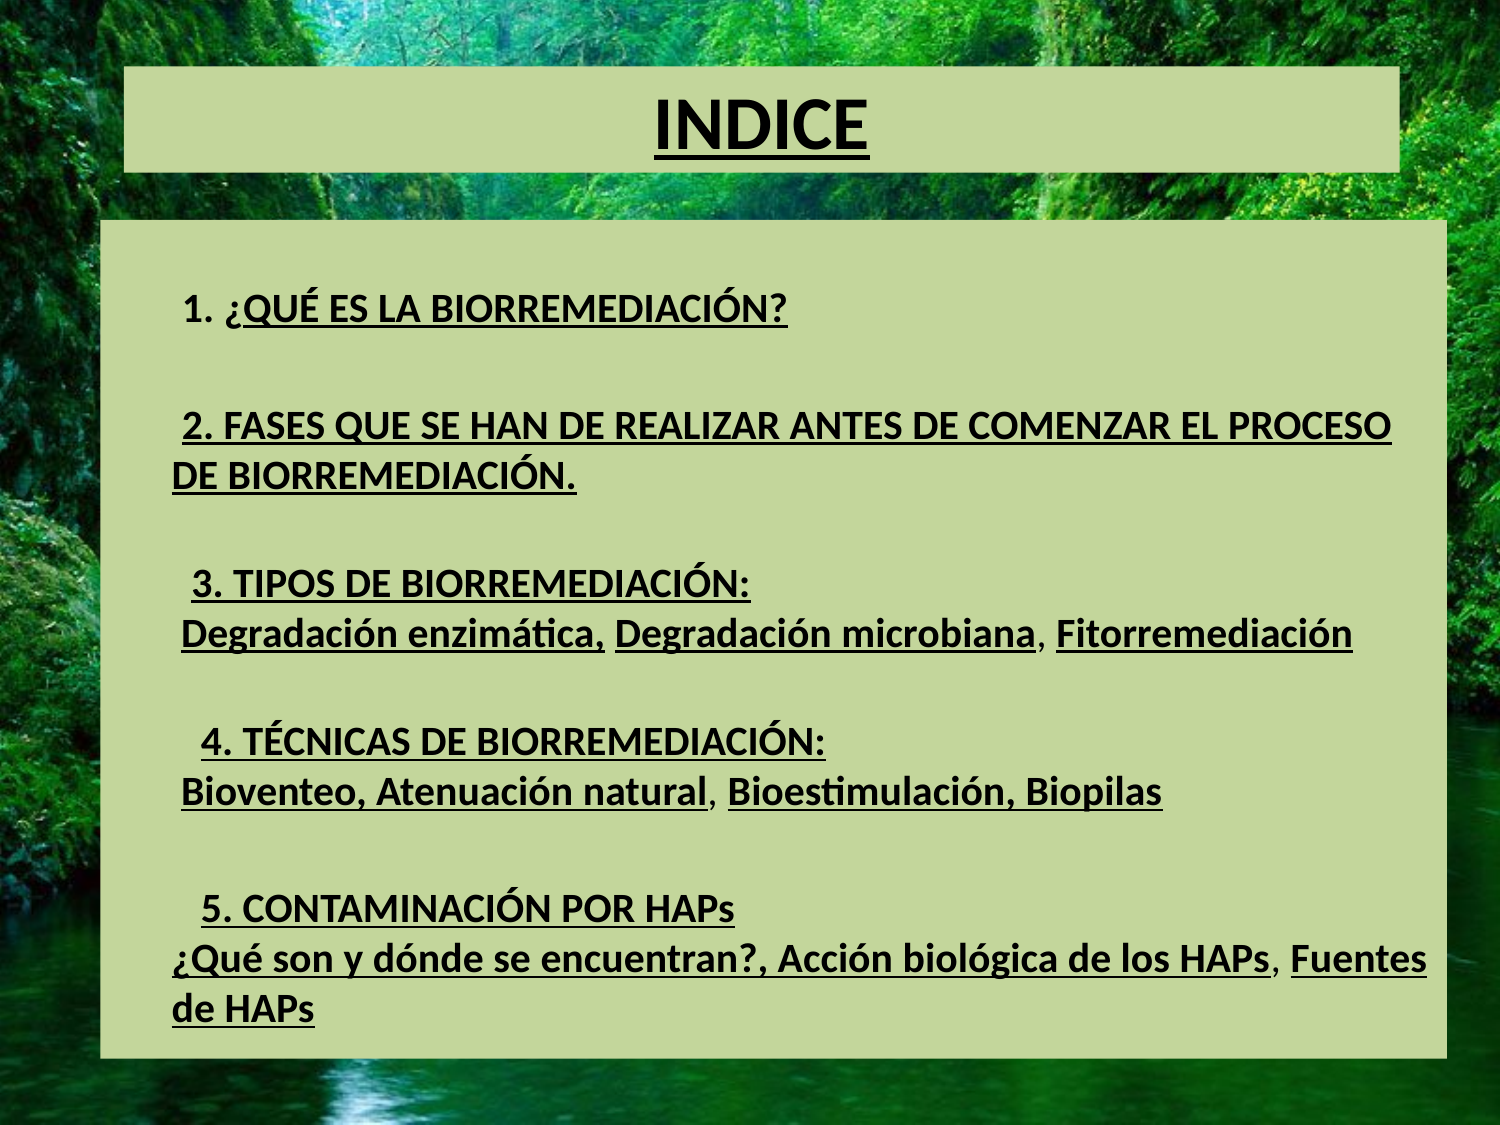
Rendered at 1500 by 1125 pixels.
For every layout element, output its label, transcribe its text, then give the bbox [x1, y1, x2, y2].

list 1. ¿QUÉ ES LA BIORREMEDIACIÓN? 2. FASES QUE SE HAN DE REALIZAR ANTES DE COMENZAR EL PROCESO DE BIORREMEDIACIÓN. 3. TIPOS DE BIORREMEDIACIÓN: Degradación enzimática, Degradación microbiana, Fitorremediación 4. TÉCNICAS DE BIORREMEDIACIÓN: Bioventeo, Atenuación natural, Bioestimulación, Biopilas 5. CONTAMINACIÓN POR HAPs ¿Qué son y dónde se encuentran?, Acción biológica de los HAPs, Fuentes de HAPs [100, 219, 1447, 1059]
title INDICE [123, 66, 1400, 173]
picture [0, 0, 1500, 1125]
